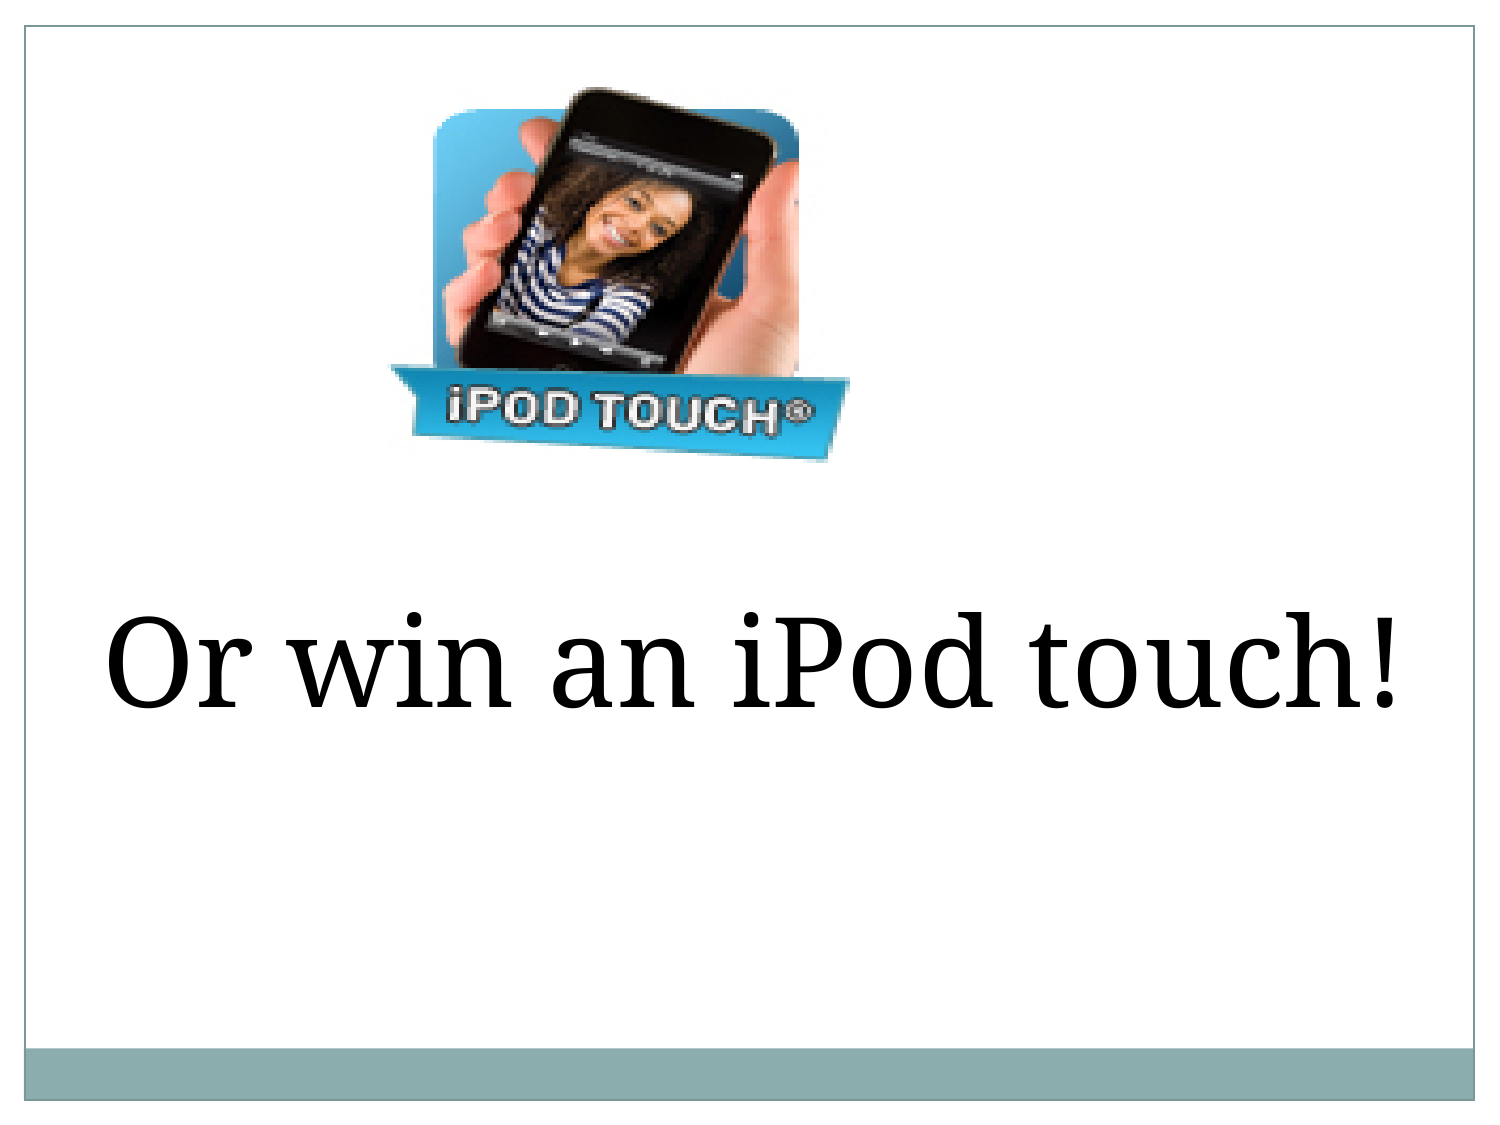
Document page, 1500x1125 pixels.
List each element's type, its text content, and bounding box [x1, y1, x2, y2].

text_box Or win an iPod touch! [87, 574, 1438, 740]
picture [387, 87, 851, 463]
